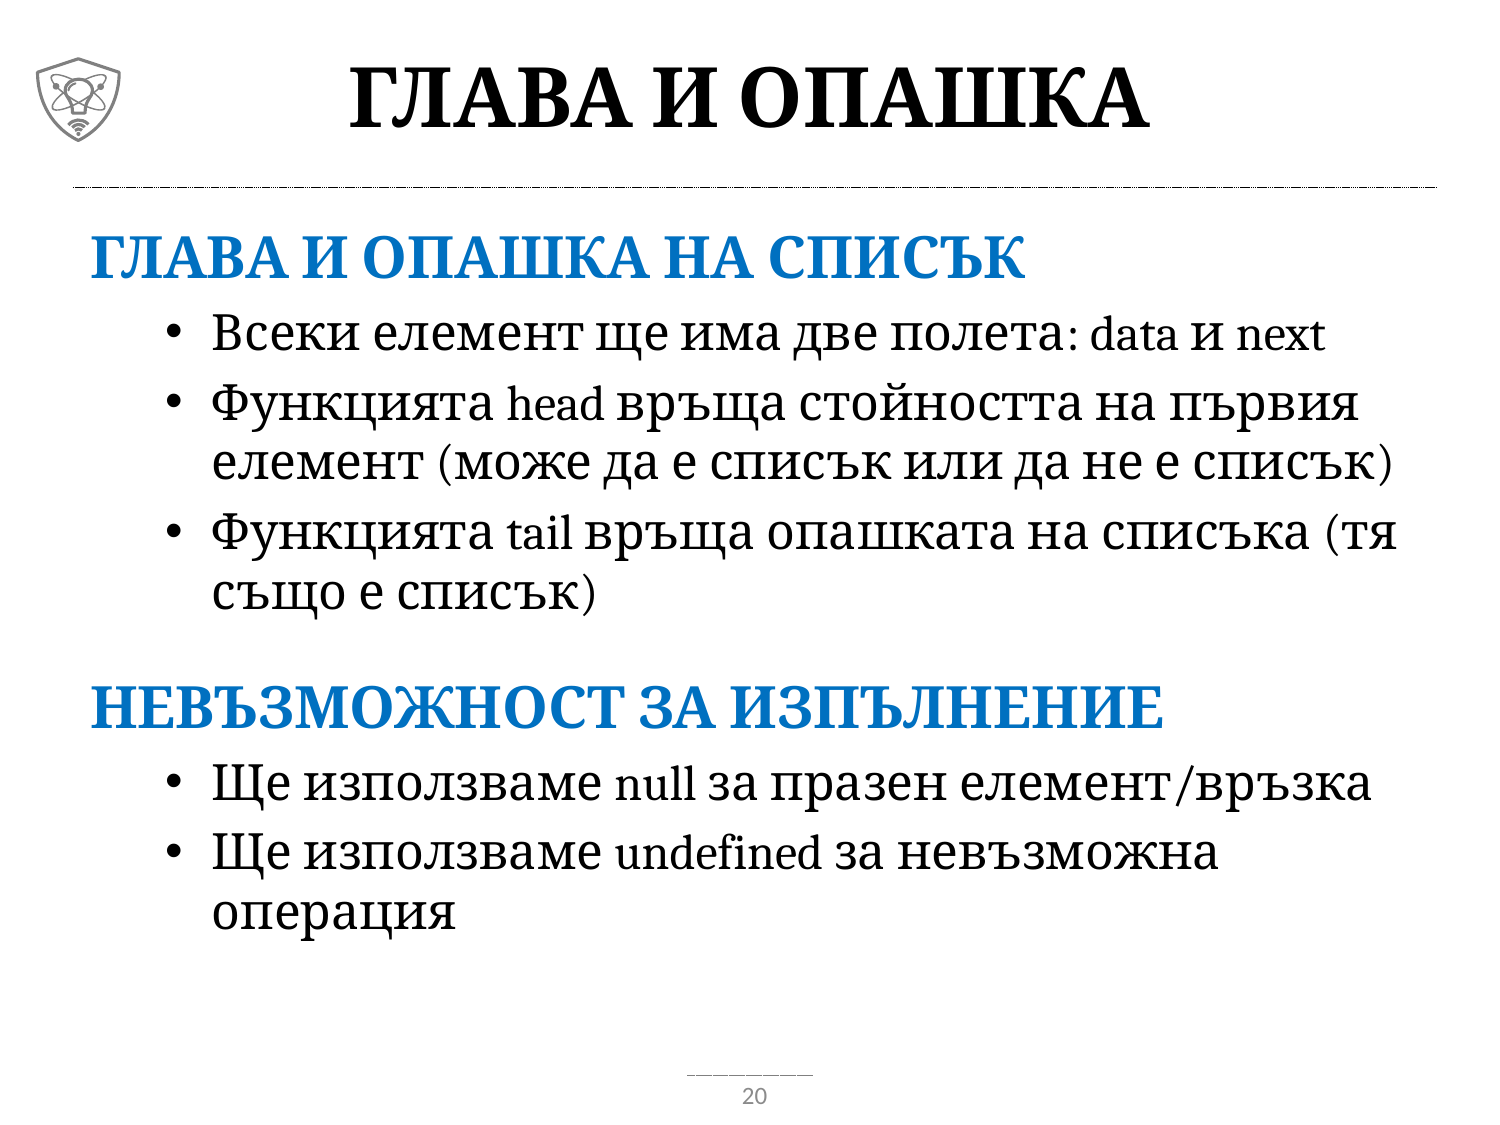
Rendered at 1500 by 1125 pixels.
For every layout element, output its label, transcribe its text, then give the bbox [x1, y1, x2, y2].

list Глава и опашка на списък Всеки елемент ще има две полета: data и next Функцията head връща стойността на първия елемент (може да е списък или да не е списък) Функцията tail връща опашката на списъка (тя също е списък) Невъзможност за изпълнение Ще използваме null за празен елемент/връзка Ще използваме undefined за невъзможна операция [75, 212, 1450, 1063]
title Глава и опашка [0, 0, 1500, 188]
slide_number 20 [579, 1065, 930, 1125]
